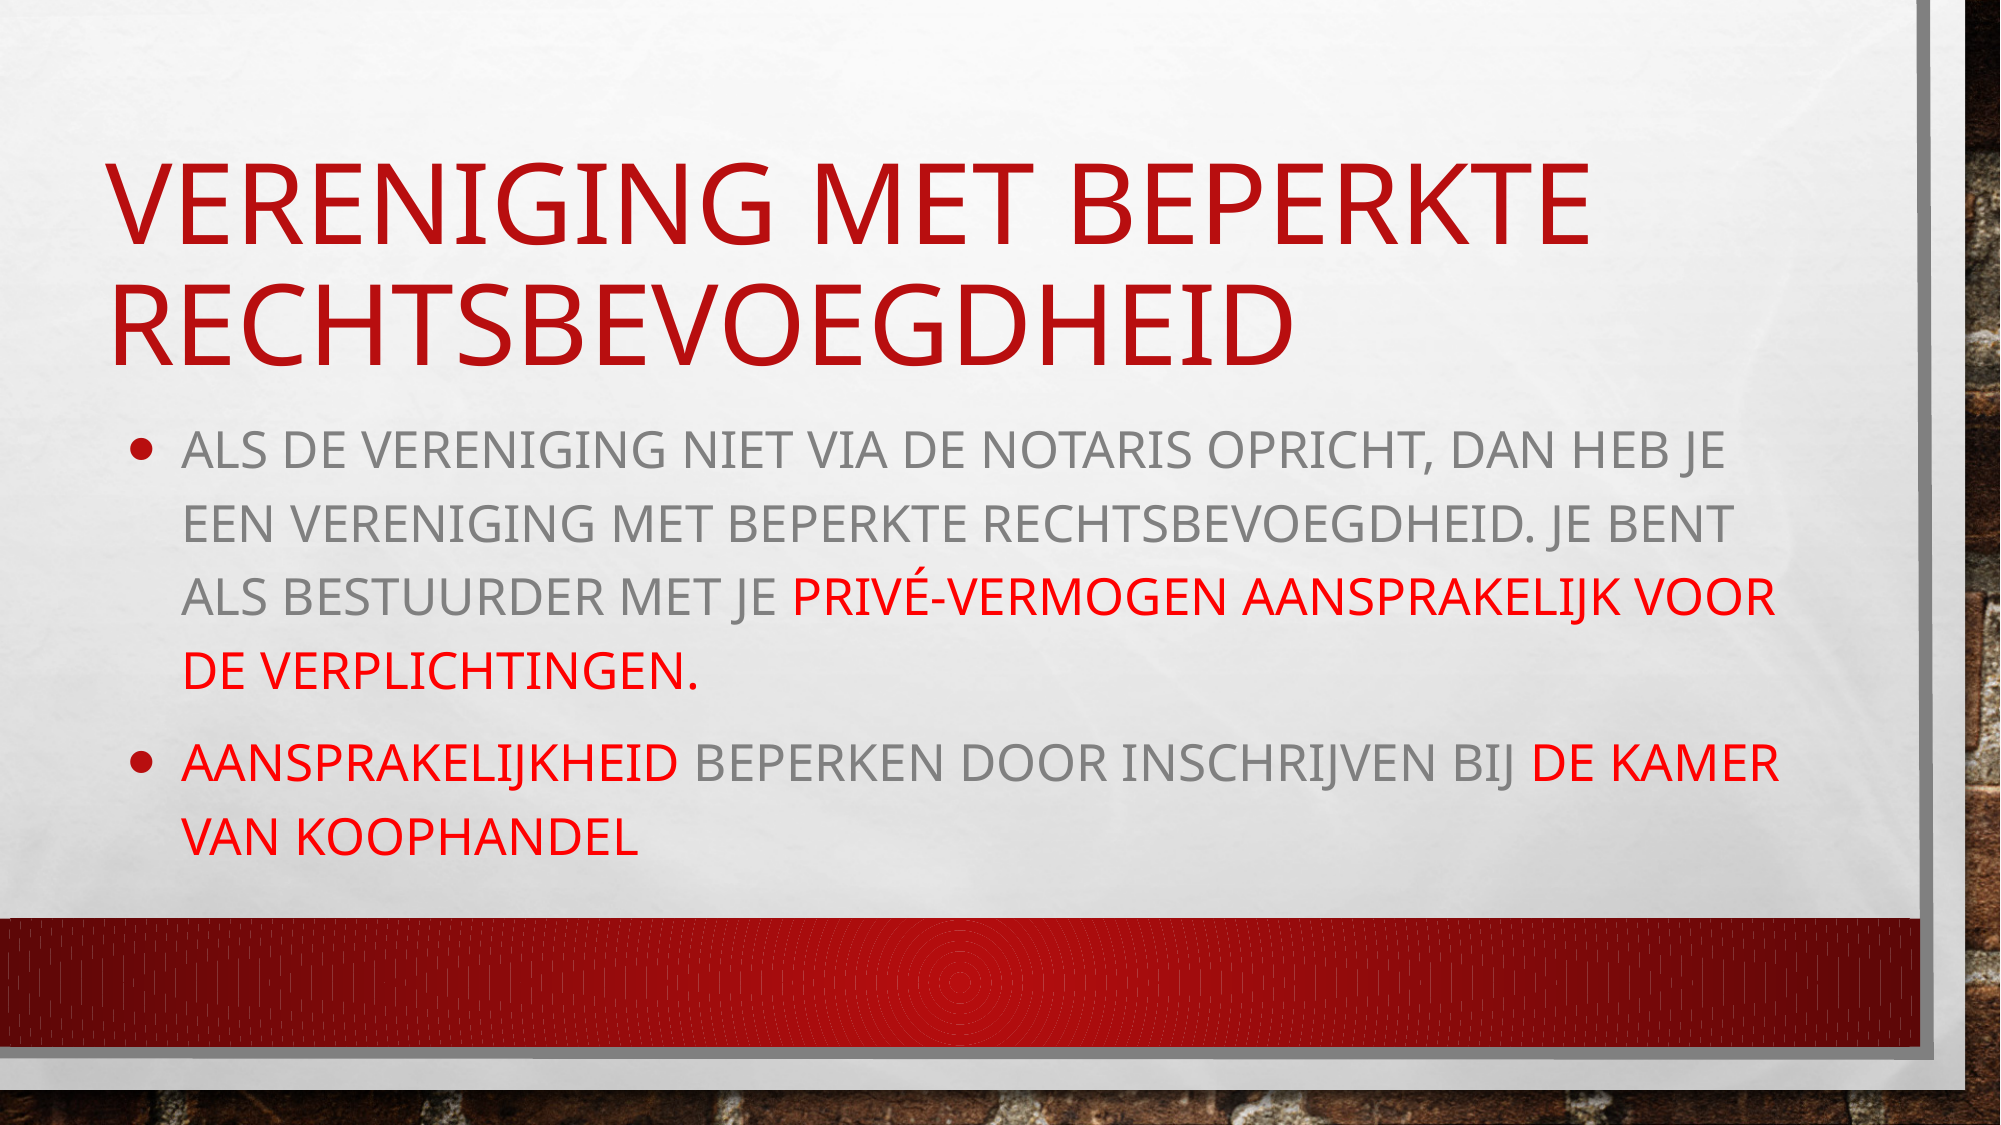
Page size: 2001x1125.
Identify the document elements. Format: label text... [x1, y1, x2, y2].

list Als de vereniging niet via de notaris opricht, dan heb je een vereniging met beperkte rechtsbevoegdheid. Je bent als bestuurder met je privé-vermogen aansprakelijk voor de verplichtingen. Aansprakelijkheid beperken door inschrijven bij de kamer van koophandel [112, 397, 1818, 883]
picture [0, 0, 2000, 1125]
title Vereniging met beperkte rechtsbevoegdheid [90, 112, 1818, 398]
